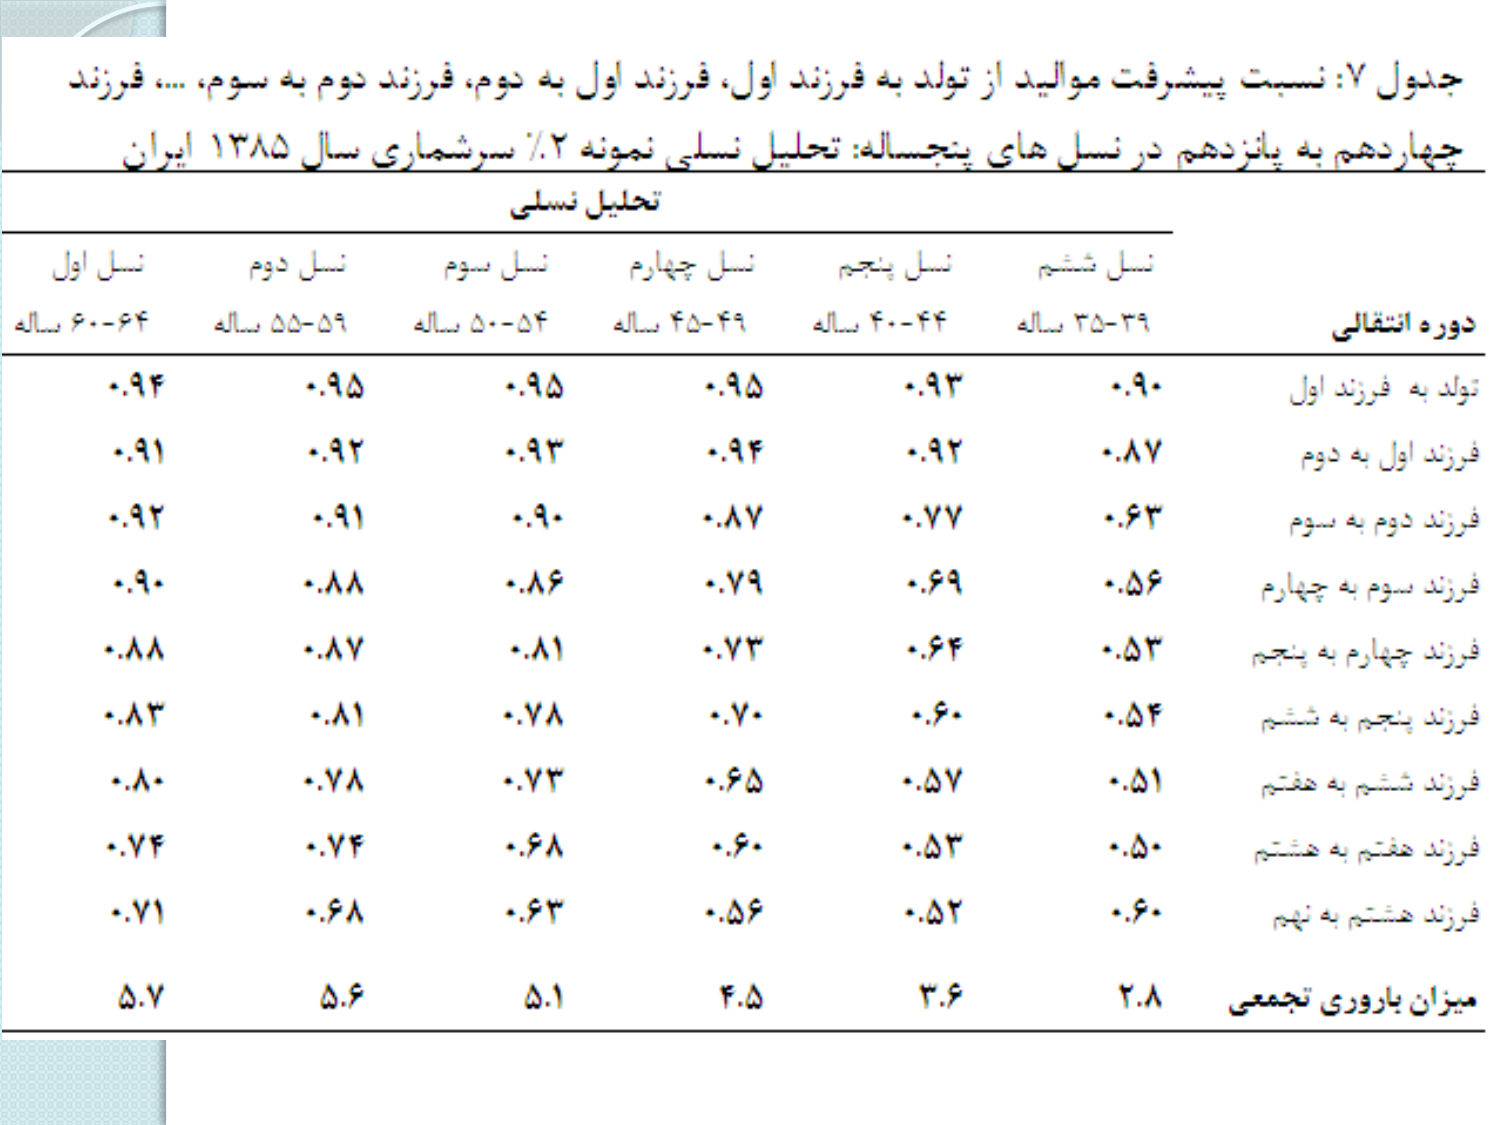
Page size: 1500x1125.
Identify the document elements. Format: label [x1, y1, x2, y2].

picture [2, 37, 1500, 1040]
